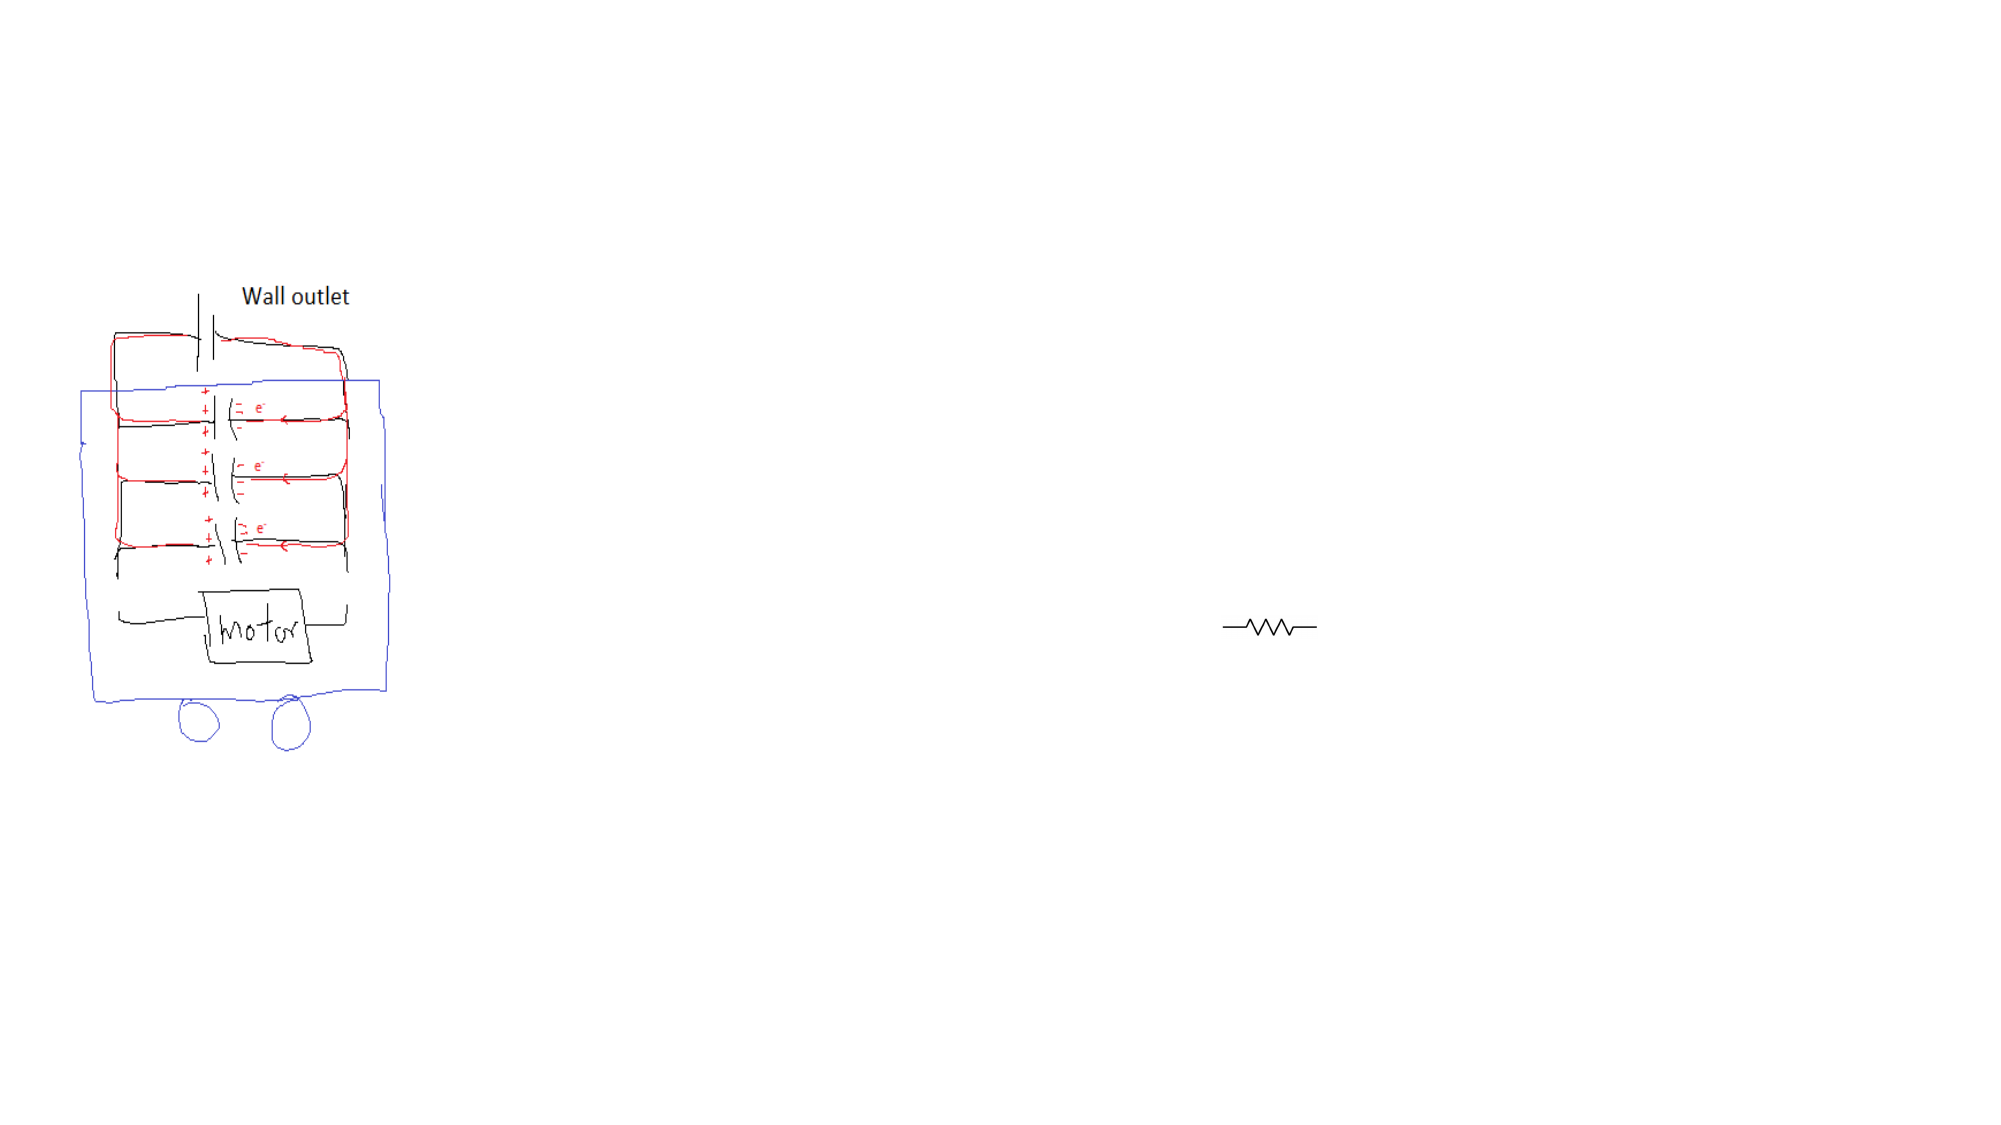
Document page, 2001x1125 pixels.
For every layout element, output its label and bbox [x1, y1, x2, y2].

picture [1221, 615, 1318, 639]
text_box [61, 249, 464, 762]
